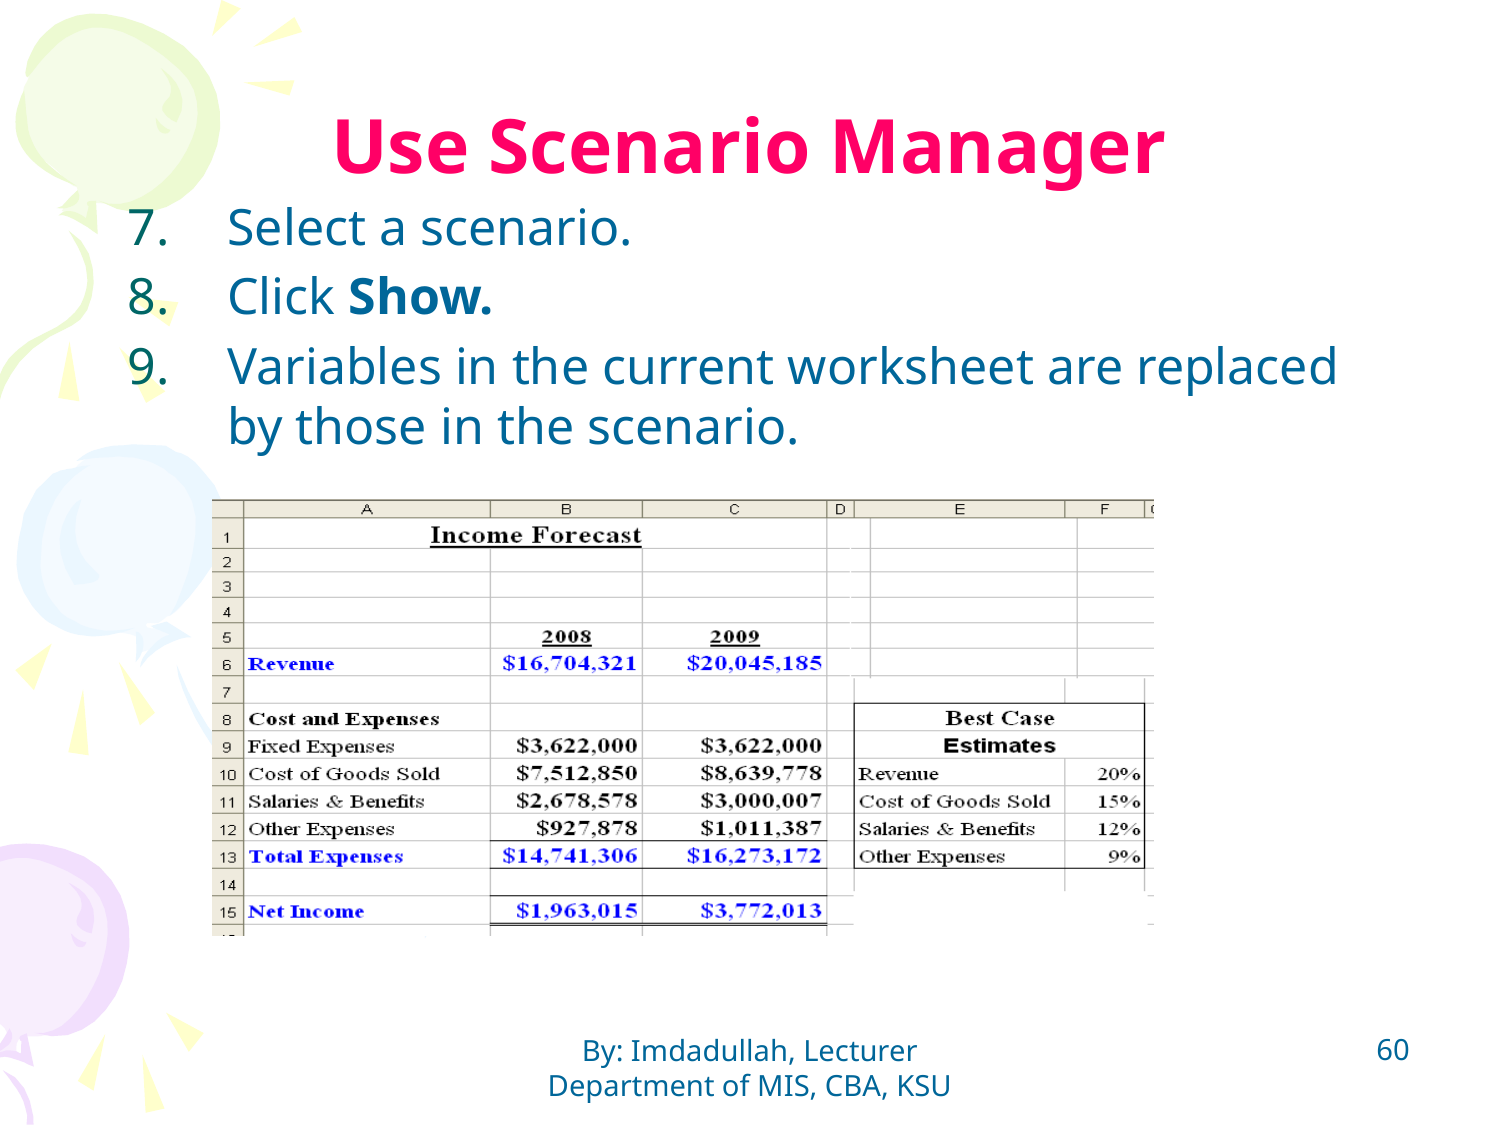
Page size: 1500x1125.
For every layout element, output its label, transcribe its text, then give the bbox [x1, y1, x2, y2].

footer By: Imdadullah, Lecturer Department of MIS, CBA, KSU [512, 1024, 988, 1101]
picture [212, 499, 1154, 936]
list Select a scenario. Click Show. Variables in the current worksheet are replaced by those in the scenario. [112, 187, 1388, 526]
title Use Scenario Manager [51, 70, 1446, 198]
slide_number 60 [1074, 1023, 1426, 1100]
